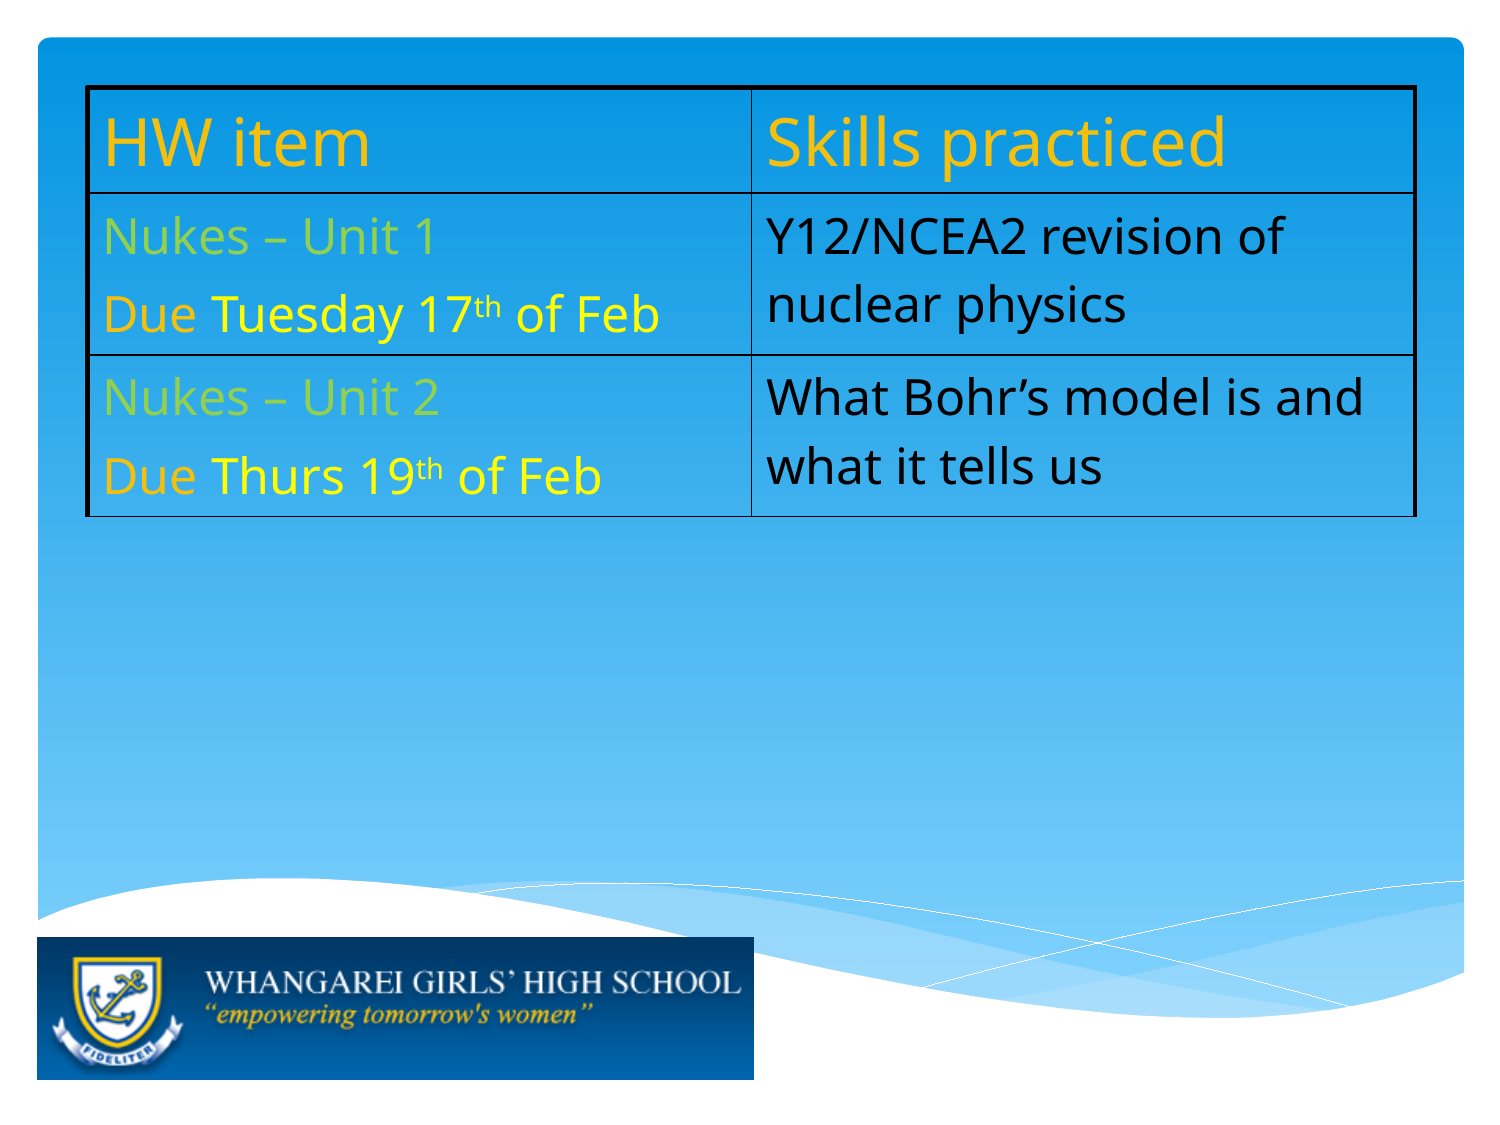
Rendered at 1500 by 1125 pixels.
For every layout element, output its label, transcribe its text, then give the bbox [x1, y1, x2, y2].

table_cell Nukes – Unit 1 Due Tuesday 17th of Feb [90, 194, 751, 354]
table_cell Y12/NCEA2 revision of nuclear physics [752, 194, 1413, 354]
table_cell Nukes – Unit 2 Due Thurs 19th of Feb [90, 356, 751, 516]
picture [37, 937, 754, 1080]
table_cell What Bohr’s model is and what it tells us [752, 356, 1413, 516]
table_header HW item [90, 90, 751, 192]
table_header Skills practiced [752, 90, 1413, 192]
